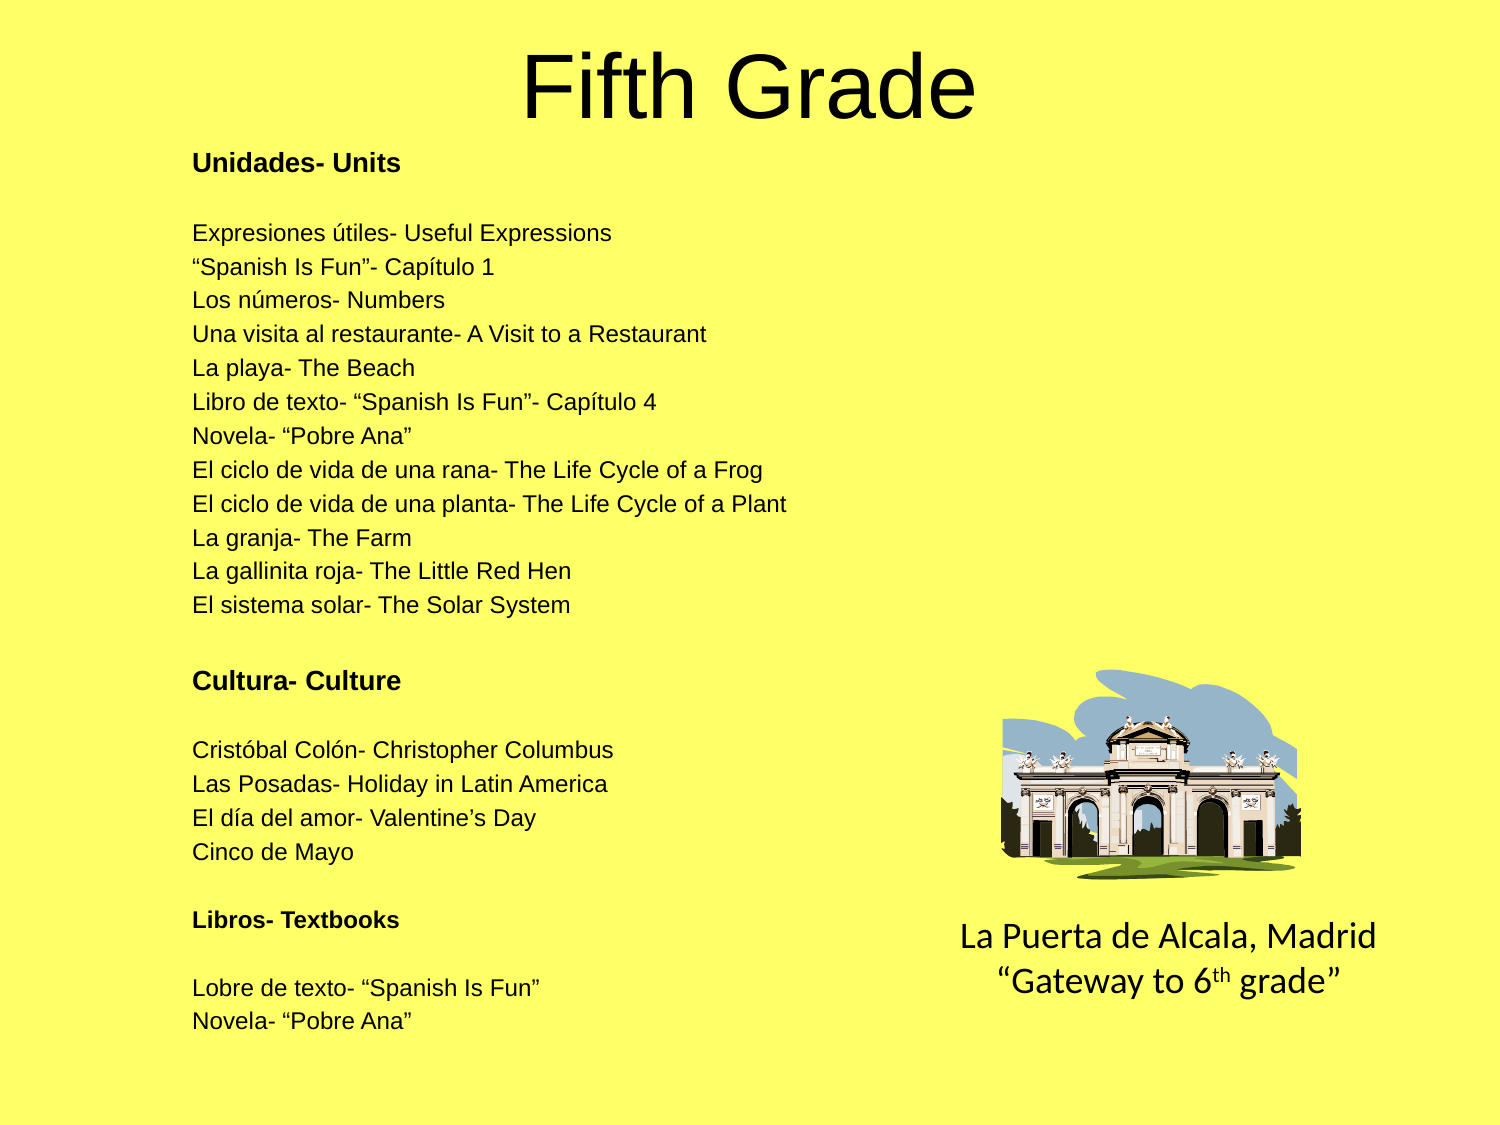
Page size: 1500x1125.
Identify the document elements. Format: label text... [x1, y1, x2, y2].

text_box La Puerta de Alcala, Madrid “Gateway to 6th grade” [912, 903, 1425, 1009]
list Unidades- Units Expresiones útiles- Useful Expressions “Spanish Is Fun”- Capítulo 1 Los números- Numbers Una visita al restaurante- A Visit to a Restaurant La playa- The Beach Libro de texto- “Spanish Is Fun”- Capítulo 4 Novela- “Pobre Ana” El ciclo de vida de una rana- The Life Cycle of a Frog El ciclo de vida de una planta- The Life Cycle of a Plant La granja- The Farm La gallinita roja- The Little Red Hen El sistema solar- The Solar System Cultura- Culture Cristóbal Colón- Christopher Columbus Las Posadas- Holiday in Latin America El día del amor- Valentine’s Day Cinco de Mayo Libros- Textbooks Lobre de texto- “Spanish Is Fun” Novela- “Pobre Ana” [177, 137, 1303, 1050]
picture [999, 668, 1303, 881]
title Fifth Grade [75, 1, 1425, 163]
